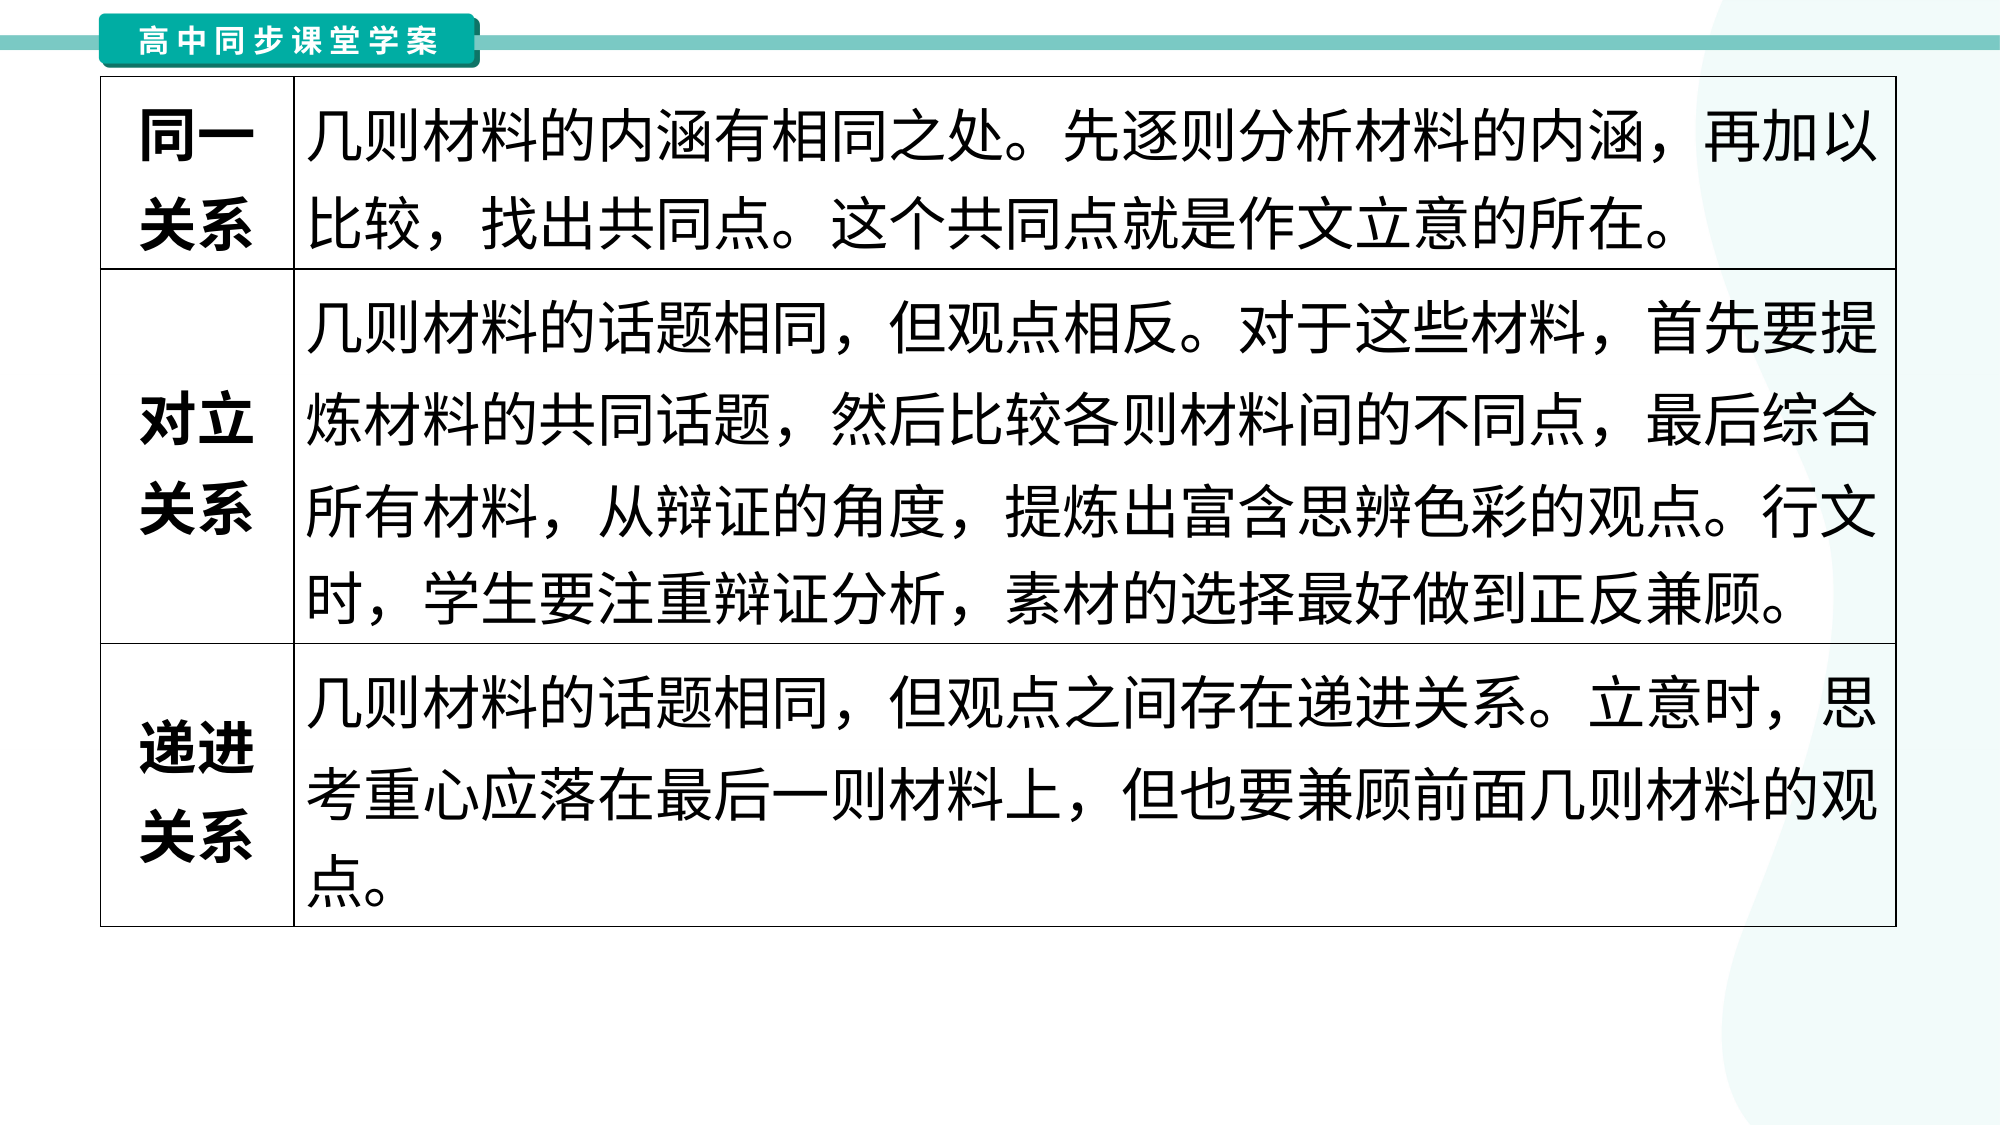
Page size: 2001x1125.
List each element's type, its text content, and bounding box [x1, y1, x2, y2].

table_cell 几则材料的话题相同，但观点之间存在递进关系。立意时，思 考重心应落在最后一则材料上，但也要兼顾前面几则材料的观 点。 [295, 644, 1895, 926]
table_header 同一 关系 [101, 77, 293, 268]
table_cell 对立 关系 [101, 270, 293, 643]
table_cell 递进 关系 [101, 644, 293, 926]
table_header 几则材料的内涵有相同之处。先逐则分析材料的内涵，再加以 比较，找出共同点。这个共同点就是作文立意的所在。 [295, 77, 1895, 268]
table_cell 几则材料的话题相同，但观点相反。对于这些材料，首先要提 炼材料的共同话题，然后比较各则材料间的不同点，最后综合 所有材料，从辩证的角度，提炼出富含思辨色彩的观点。行文 时，学生要注重辩证分析，素材的选择最好做到正反兼顾。 [295, 270, 1895, 643]
picture [0, 0, 2000, 1125]
